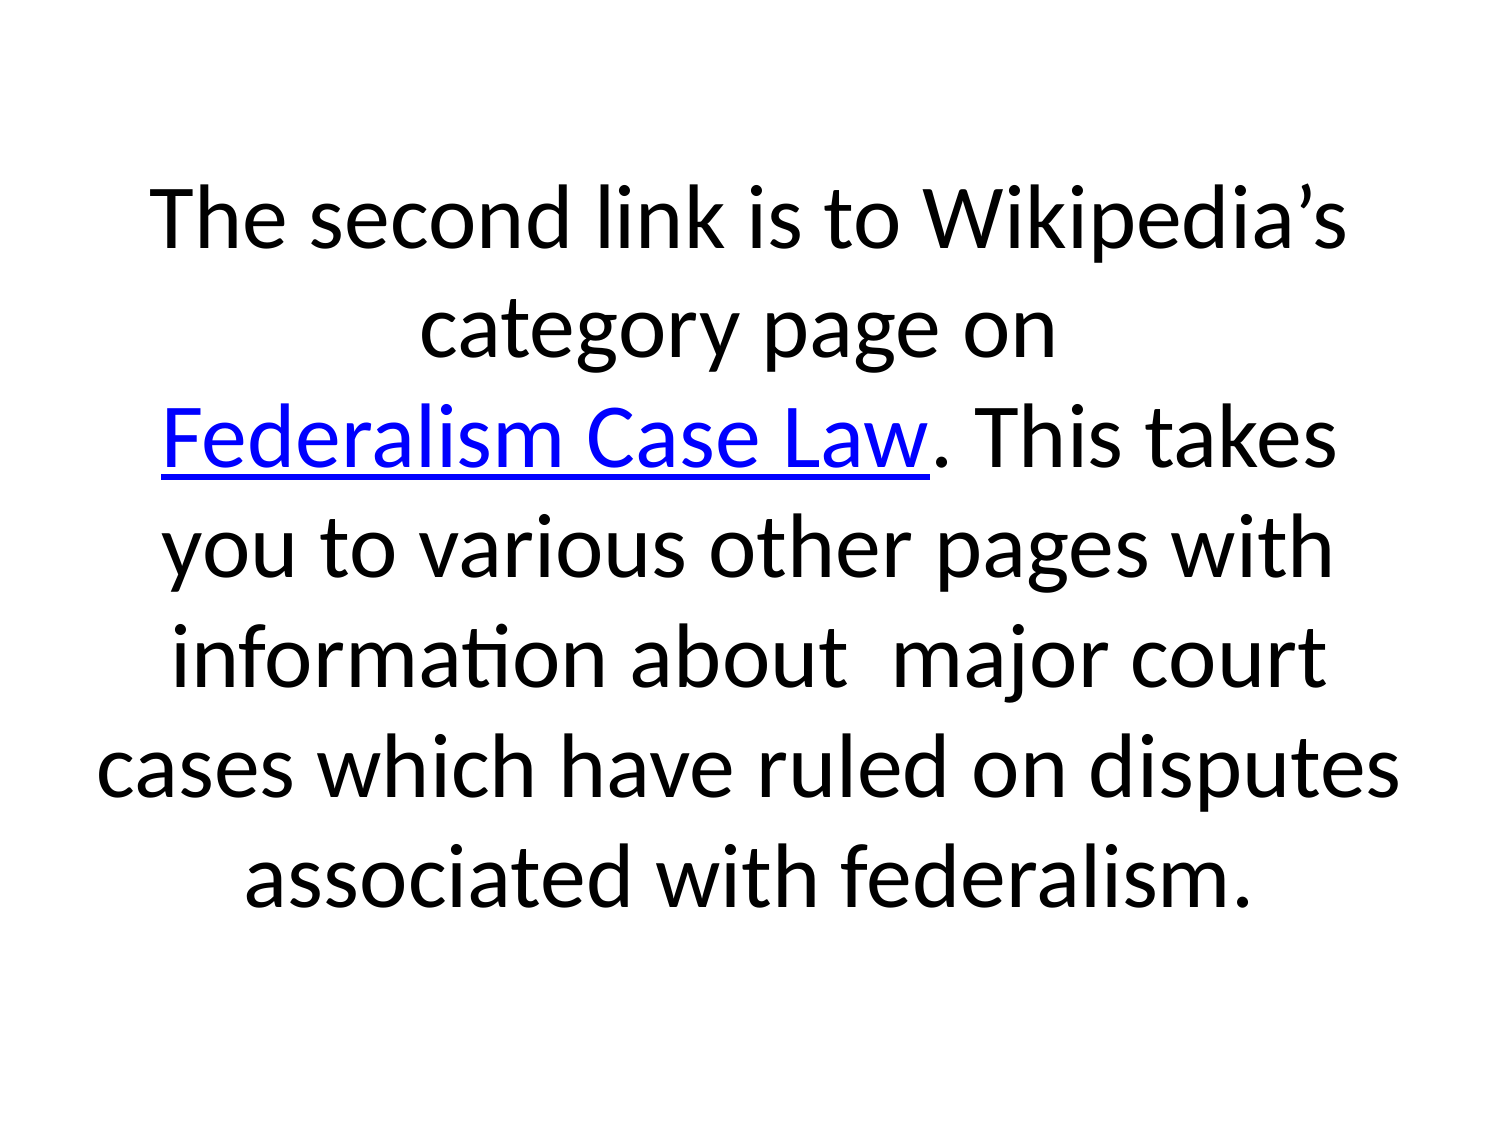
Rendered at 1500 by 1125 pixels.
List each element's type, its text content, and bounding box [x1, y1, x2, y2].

title The second link is to Wikipedia’s category page on Federalism Case Law. This takes you to various other pages with information about major court cases which have ruled on disputes associated with federalism. [74, 44, 1426, 1038]
